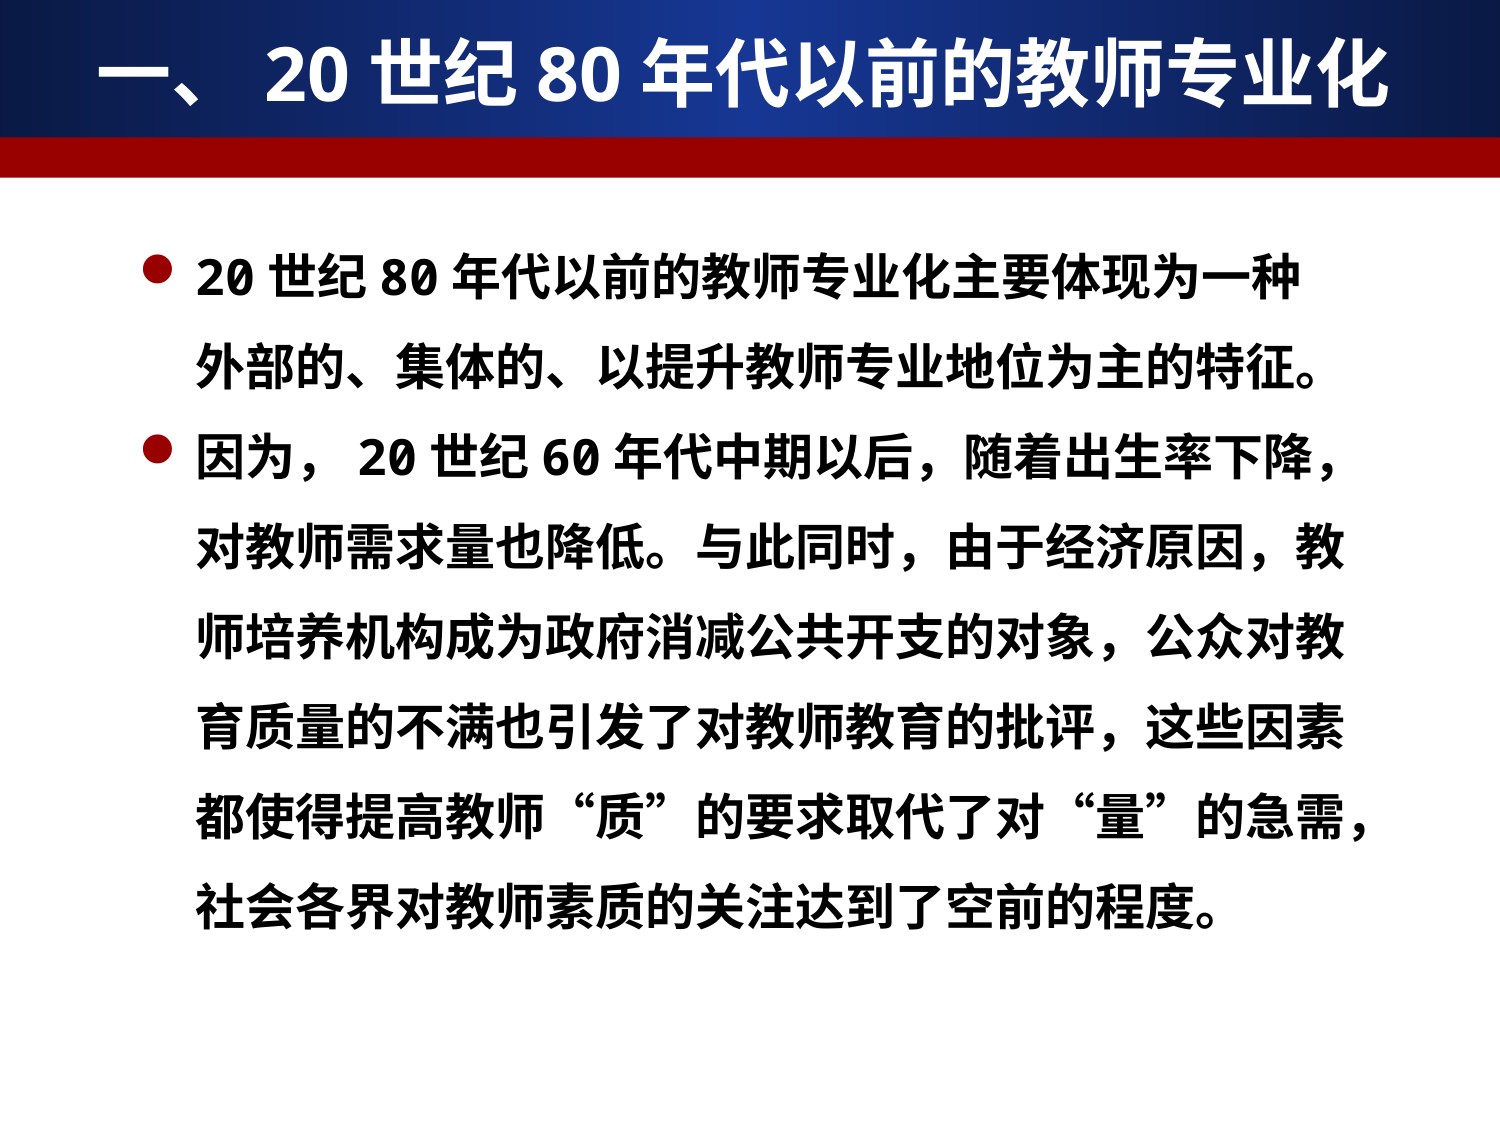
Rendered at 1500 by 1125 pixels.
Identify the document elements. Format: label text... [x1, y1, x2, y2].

title 一、20世纪80年代以前的教师专业化 [50, 24, 1438, 118]
list 20世纪80年代以前的教师专业化主要体现为一种外部的、集体的、以提升教师专业地位为主的特征。 因为，20世纪60年代中期以后，随着出生率下降，对教师需求量也降低。与此同时，由于经济原因，教师培养机构成为政府消减公共开支的对象，公众对教育质量的不满也引发了对教师教育的批评，这些因素都使得提高教师“质”的要求取代了对“量”的急需，社会各界对教师素质的关注达到了空前的程度。 [123, 208, 1365, 1040]
